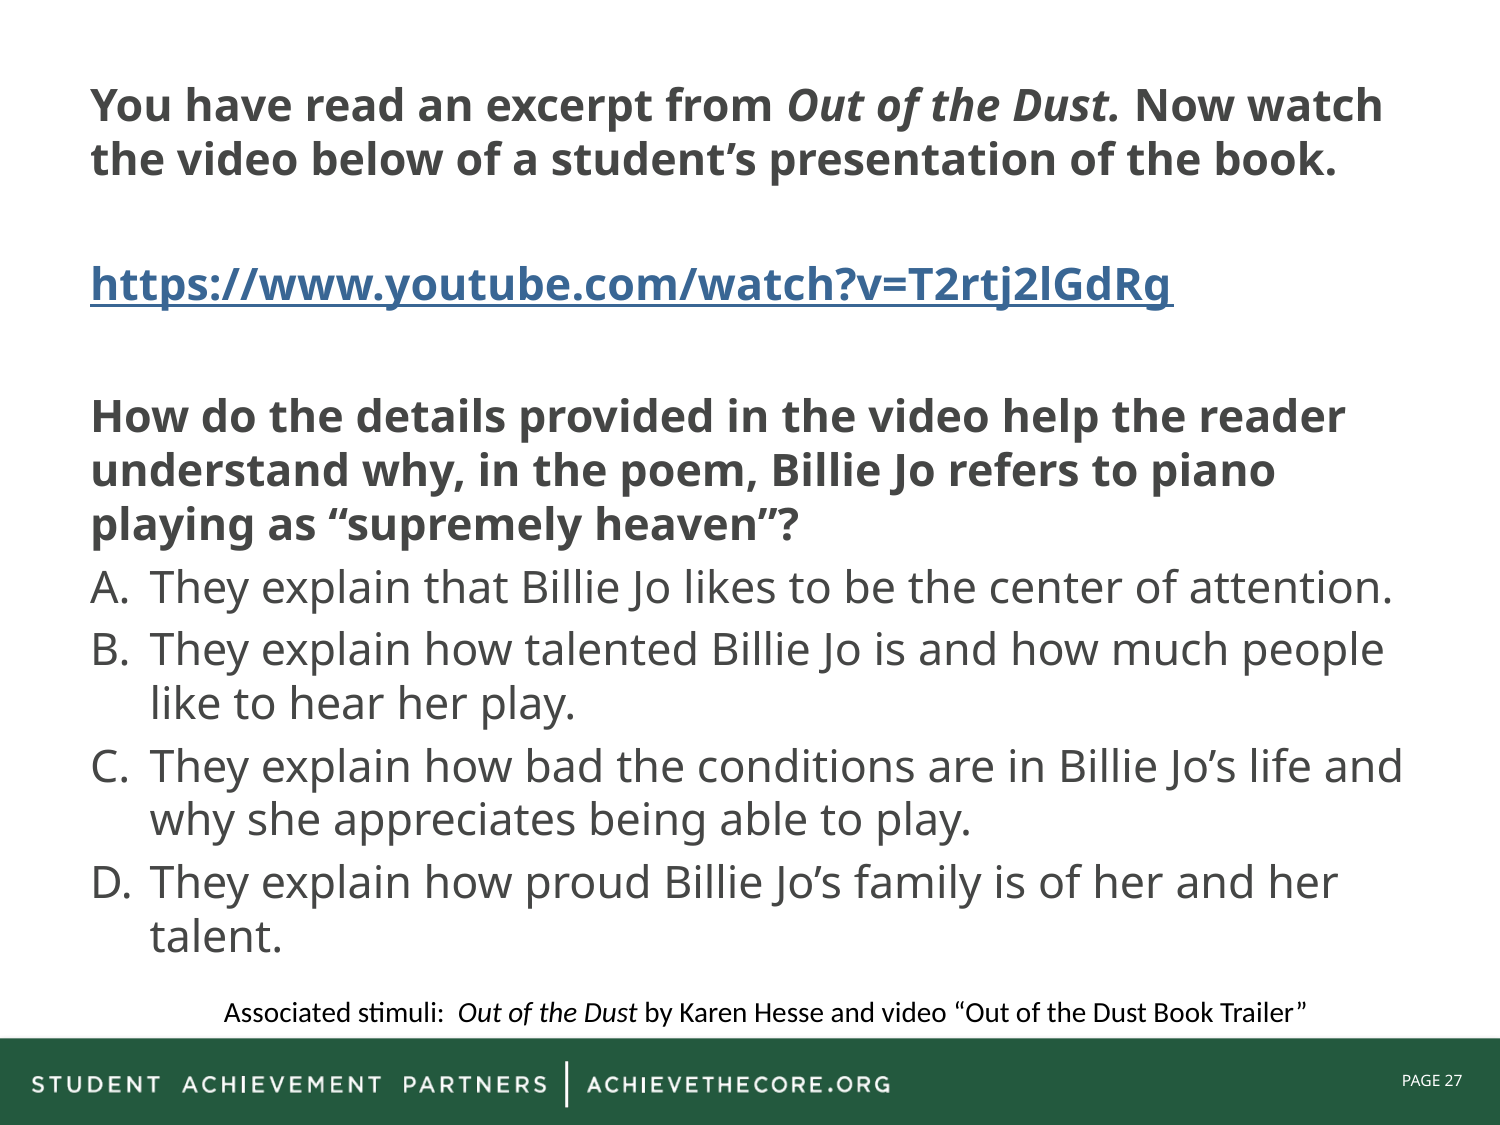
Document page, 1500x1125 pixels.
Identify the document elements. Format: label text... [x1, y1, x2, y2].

text_box Associated stimuli: Out of the Dust by Karen Hesse and video “Out of the Dust Book Trailer” [107, 986, 1425, 1036]
list You have read an excerpt from Out of the Dust. Now watch the video below of a student’s presentation of the book. https://www.youtube.com/watch?v=T2rtj2lGdRg How do the details provided in the video help the reader understand why, in the poem, Billie Jo refers to piano playing as “supremely heaven”? They explain that Billie Jo likes to be the center of attention. They explain how talented Billie Jo is and how much people like to hear her play. They explain how bad the conditions are in Billie Jo’s life and why she appreciates being able to play. They explain how proud Billie Jo’s family is of her and her talent. [75, 69, 1425, 987]
